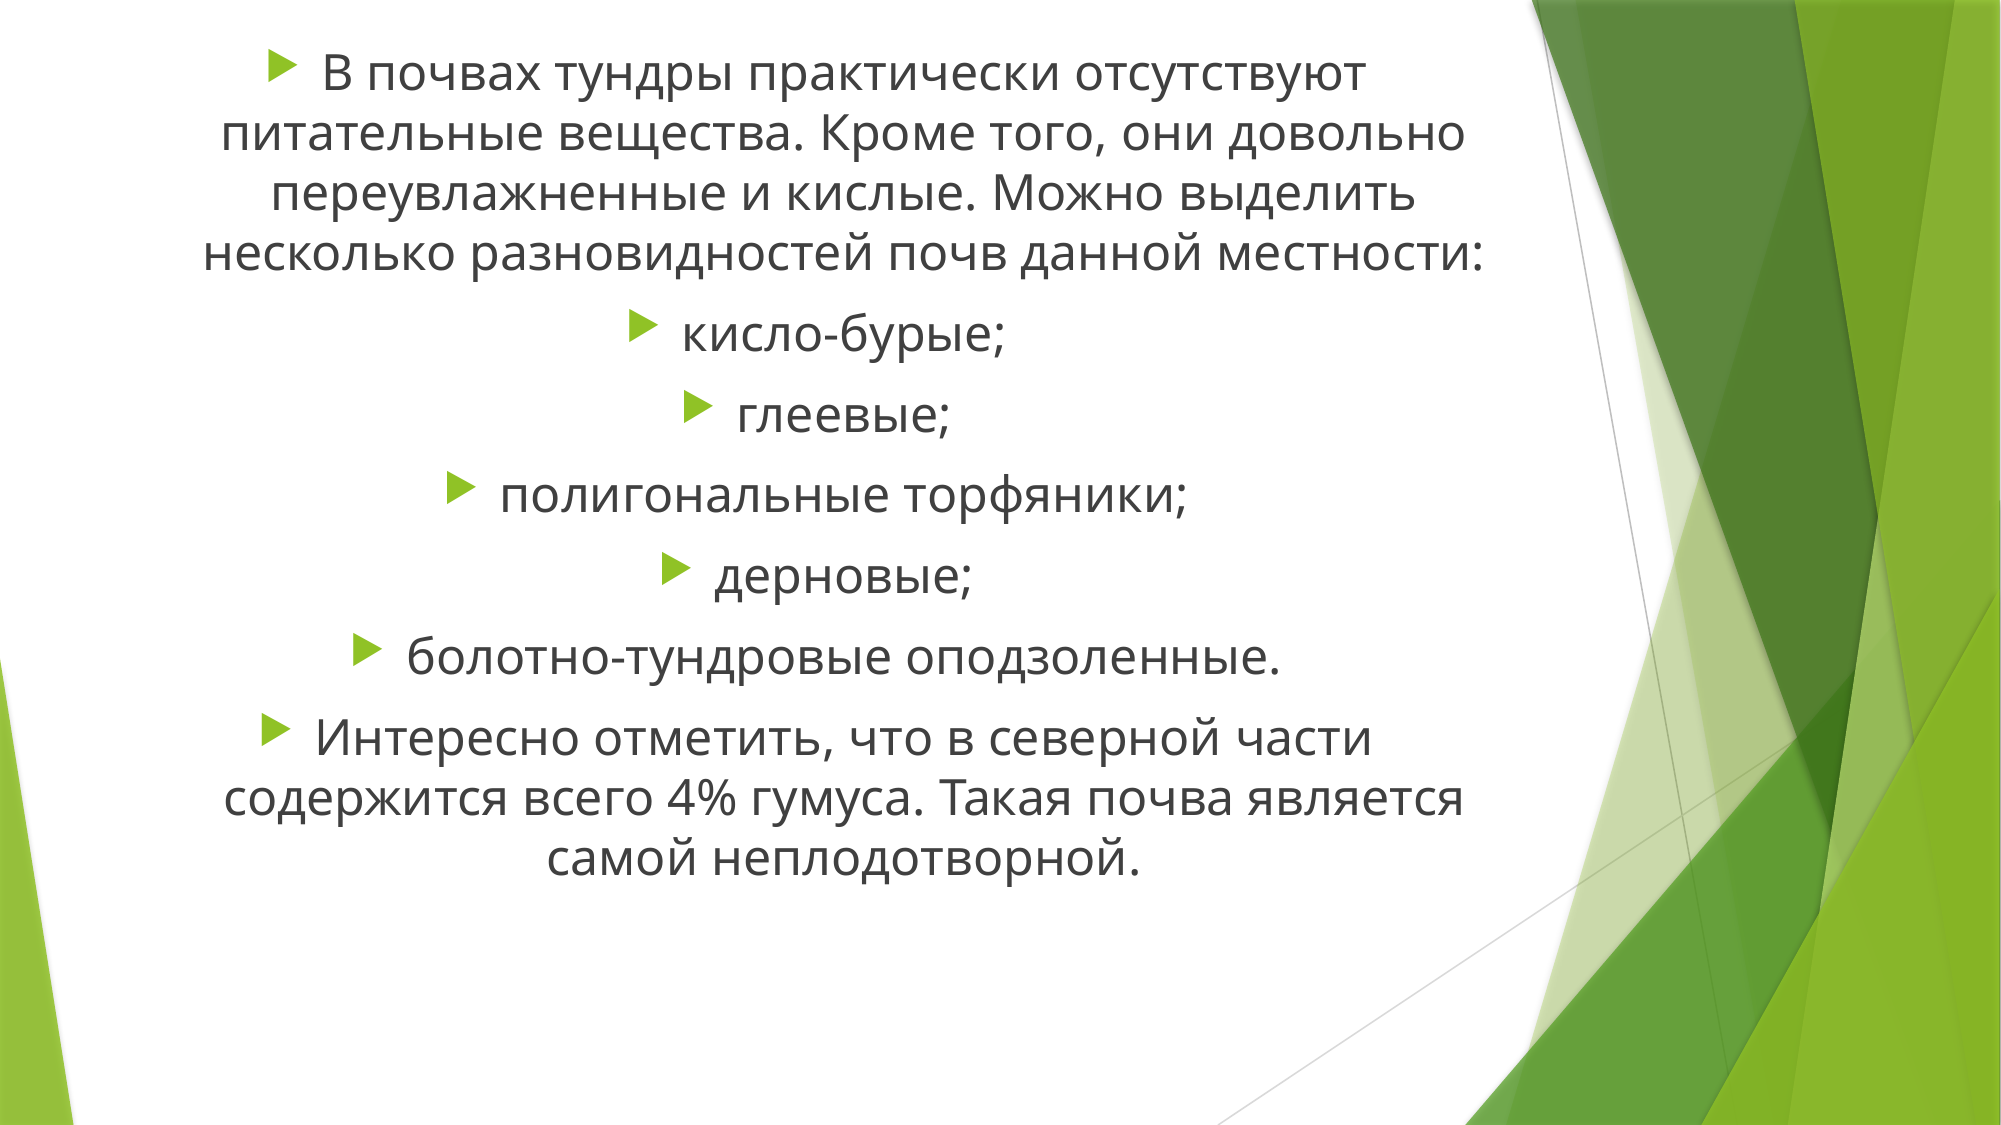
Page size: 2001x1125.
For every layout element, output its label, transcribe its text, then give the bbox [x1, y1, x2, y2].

list В почвах тундры практически отсутствуют питательные вещества. Кроме того, они довольно переувлажненные и кислые. Можно выделить несколько разновидностей почв данной местности: кисло-бурые; глеевые; полигональные торфяники; дерновые; болотно-тундровые оподзоленные. Интересно отметить, что в северной части содержится всего 4% гумуса. Такая почва является самой неплодотворной. [111, 32, 1522, 1107]
